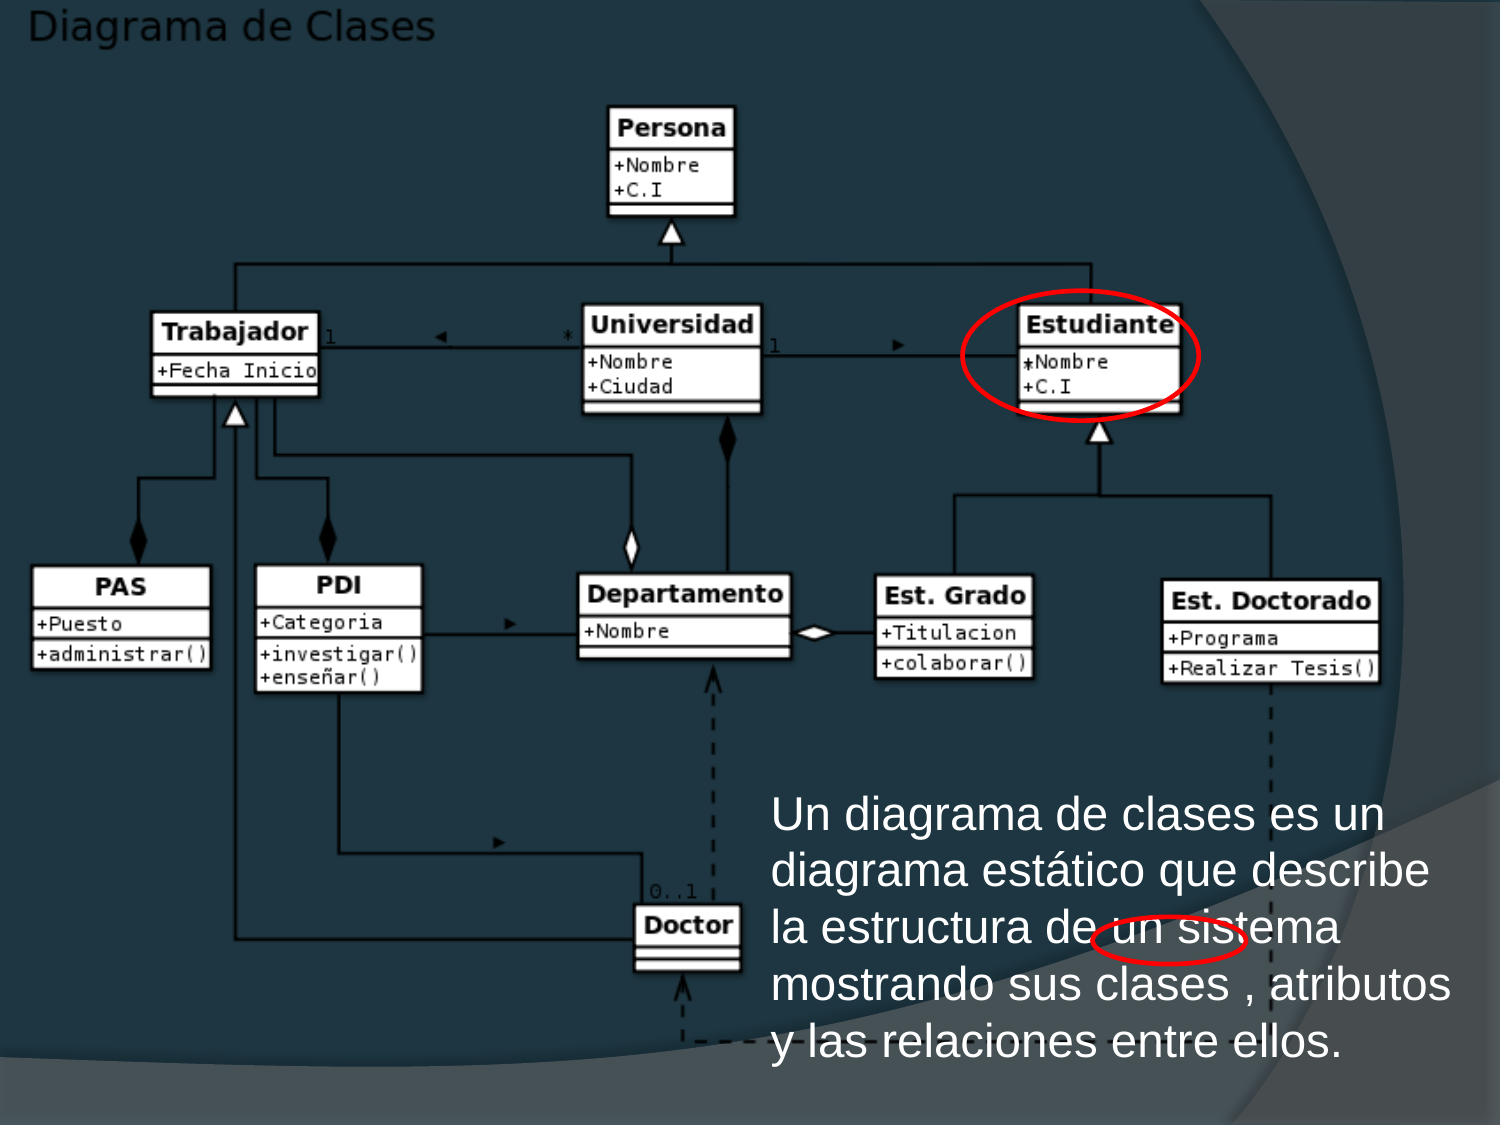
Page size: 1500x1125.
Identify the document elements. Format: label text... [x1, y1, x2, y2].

list Un diagrama de clases es un diagrama estático que describe la estructura de un sistema mostrando sus clases , atributos y las relaciones entre ellos. [750, 775, 1471, 1094]
picture [24, 4, 1389, 1067]
